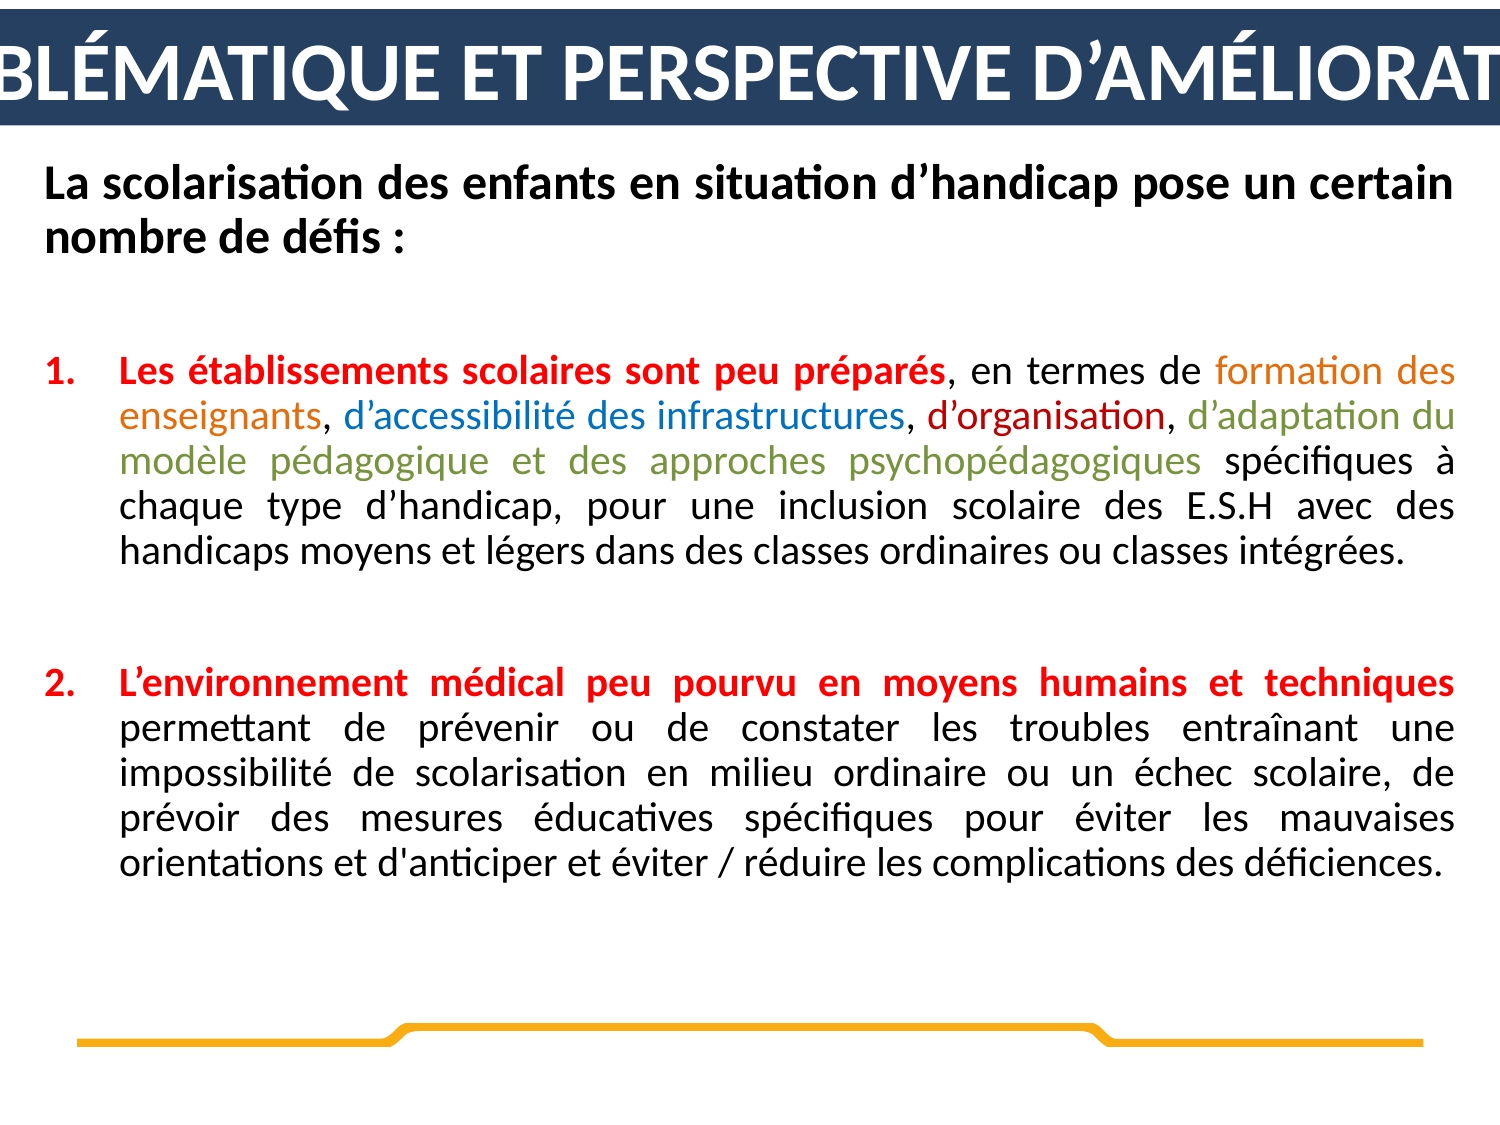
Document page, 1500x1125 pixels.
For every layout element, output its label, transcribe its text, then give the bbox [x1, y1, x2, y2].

text_box La scolarisation des enfants en situation d’handicap pose un certain nombre de défis : Les établissements scolaires sont peu préparés, en termes de formation des enseignants, d’accessibilité des infrastructures, d’organisation, d’adaptation du modèle pédagogique et des approches psychopédagogiques spécifiques à chaque type d’handicap, pour une inclusion scolaire des E.S.H avec des handicaps moyens et légers dans des classes ordinaires ou classes intégrées. L’environnement médical peu pourvu en moyens humains et techniques permettant de prévenir ou de constater les troubles entraînant une impossibilité de scolarisation en milieu ordinaire ou un échec scolaire, de prévoir des mesures éducatives spécifiques pour éviter les mauvaises orientations et d'anticiper et éviter / réduire les complications des déficiences. [29, 148, 1471, 1000]
text_box Problématique et perspective d’amélioration [0, 9, 1500, 126]
